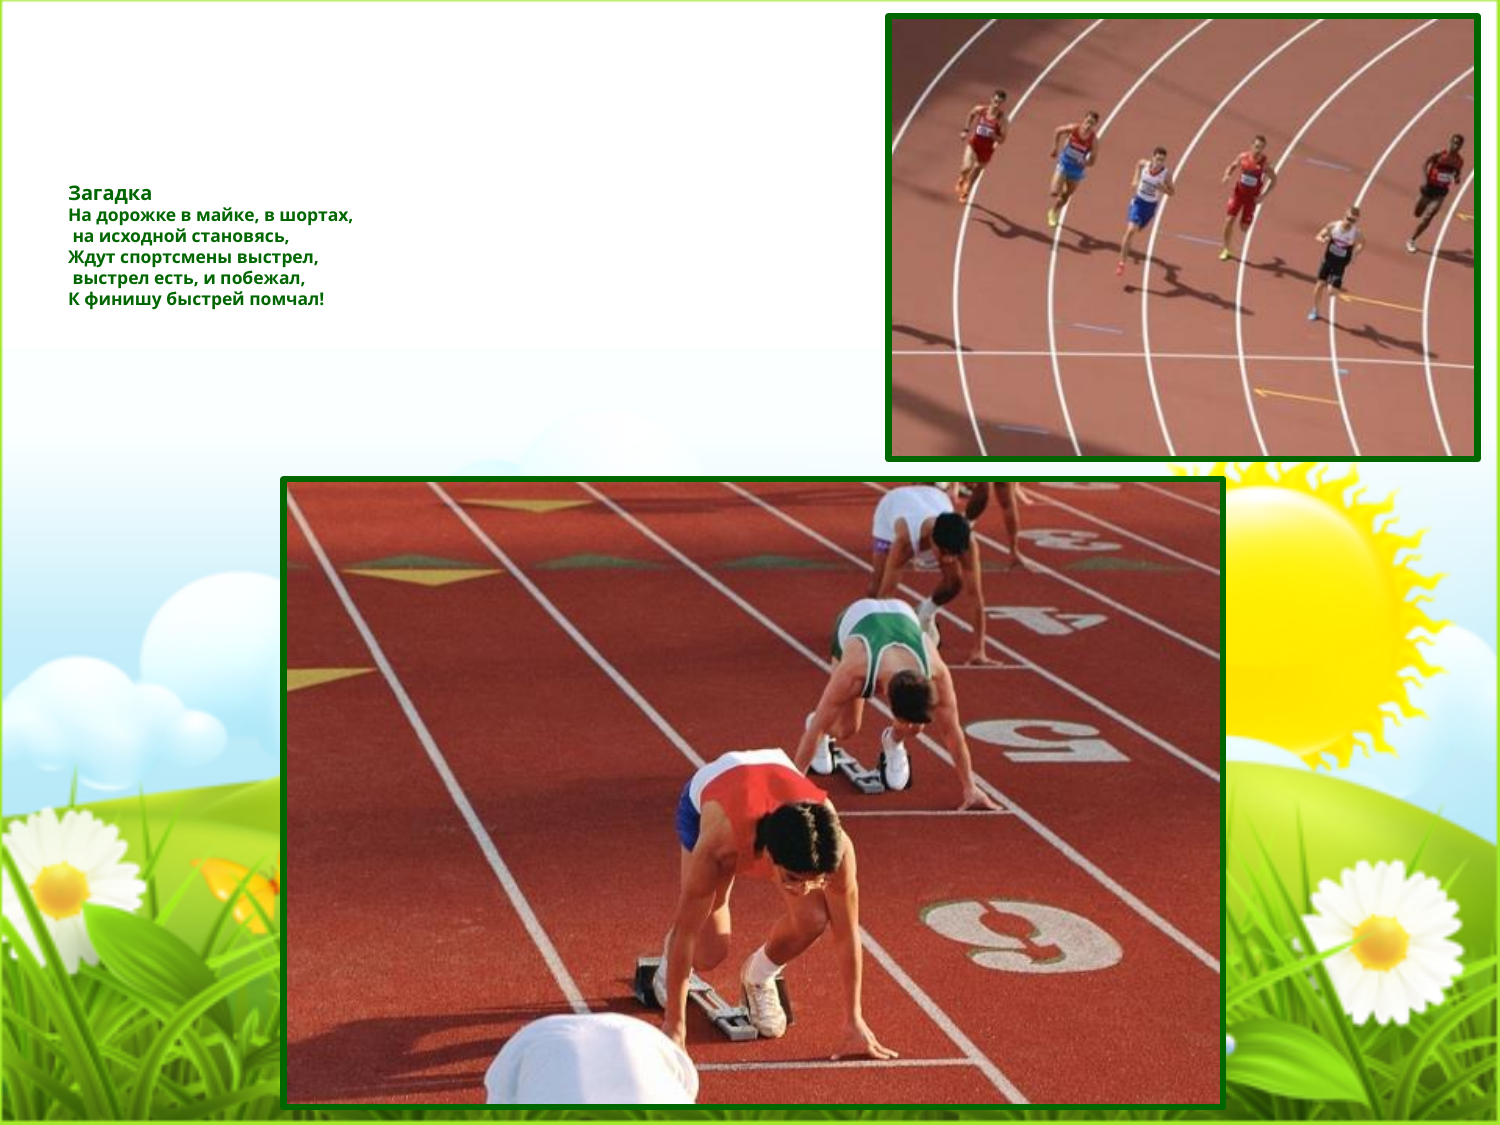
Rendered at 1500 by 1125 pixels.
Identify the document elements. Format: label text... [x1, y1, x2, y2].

title Загадка На дорожке в майке, в шортах, на исходной становясь, Ждут спортсмены выстрел, выстрел есть, и побежал, К финишу быстрей помчал! [53, 172, 885, 361]
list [891, 18, 1475, 457]
picture [0, 0, 1500, 1125]
